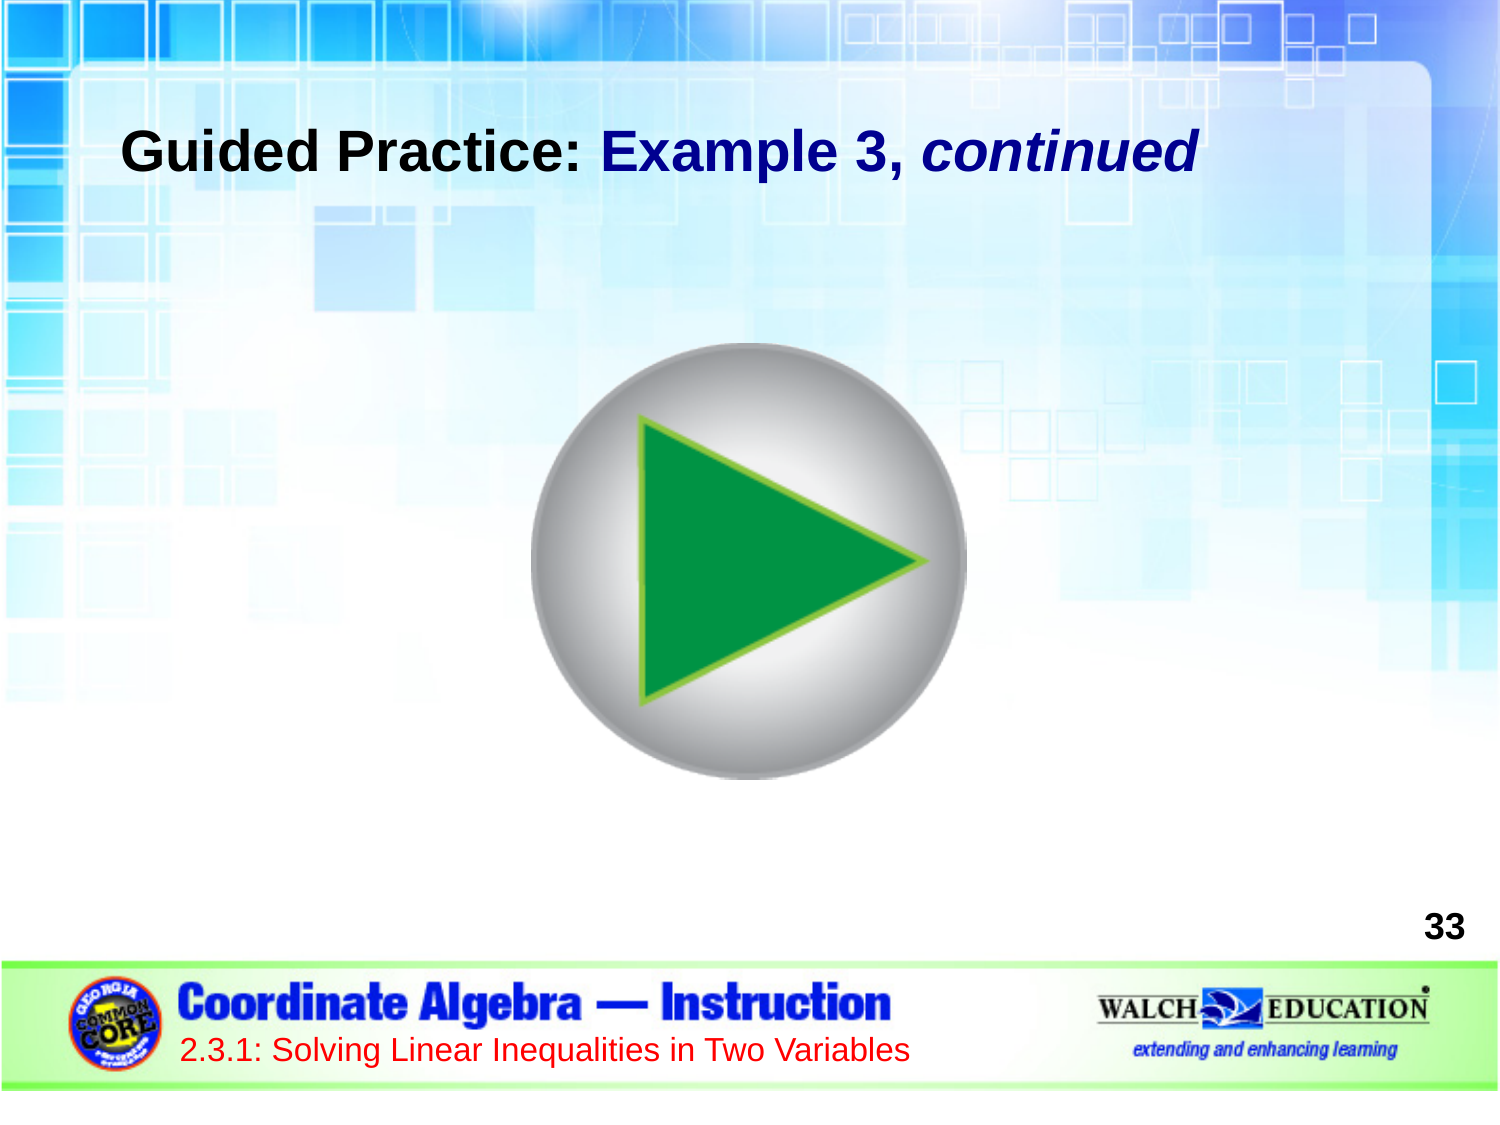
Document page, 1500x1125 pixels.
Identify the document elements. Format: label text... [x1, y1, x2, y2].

subtitle Guided Practice: Example 3, continued [105, 105, 1394, 925]
list 2.3.1: Solving Linear Inequalities in Two Variables [164, 1020, 1072, 1064]
slide_number 33 [1361, 901, 1481, 949]
picture [1, 0, 1500, 1091]
